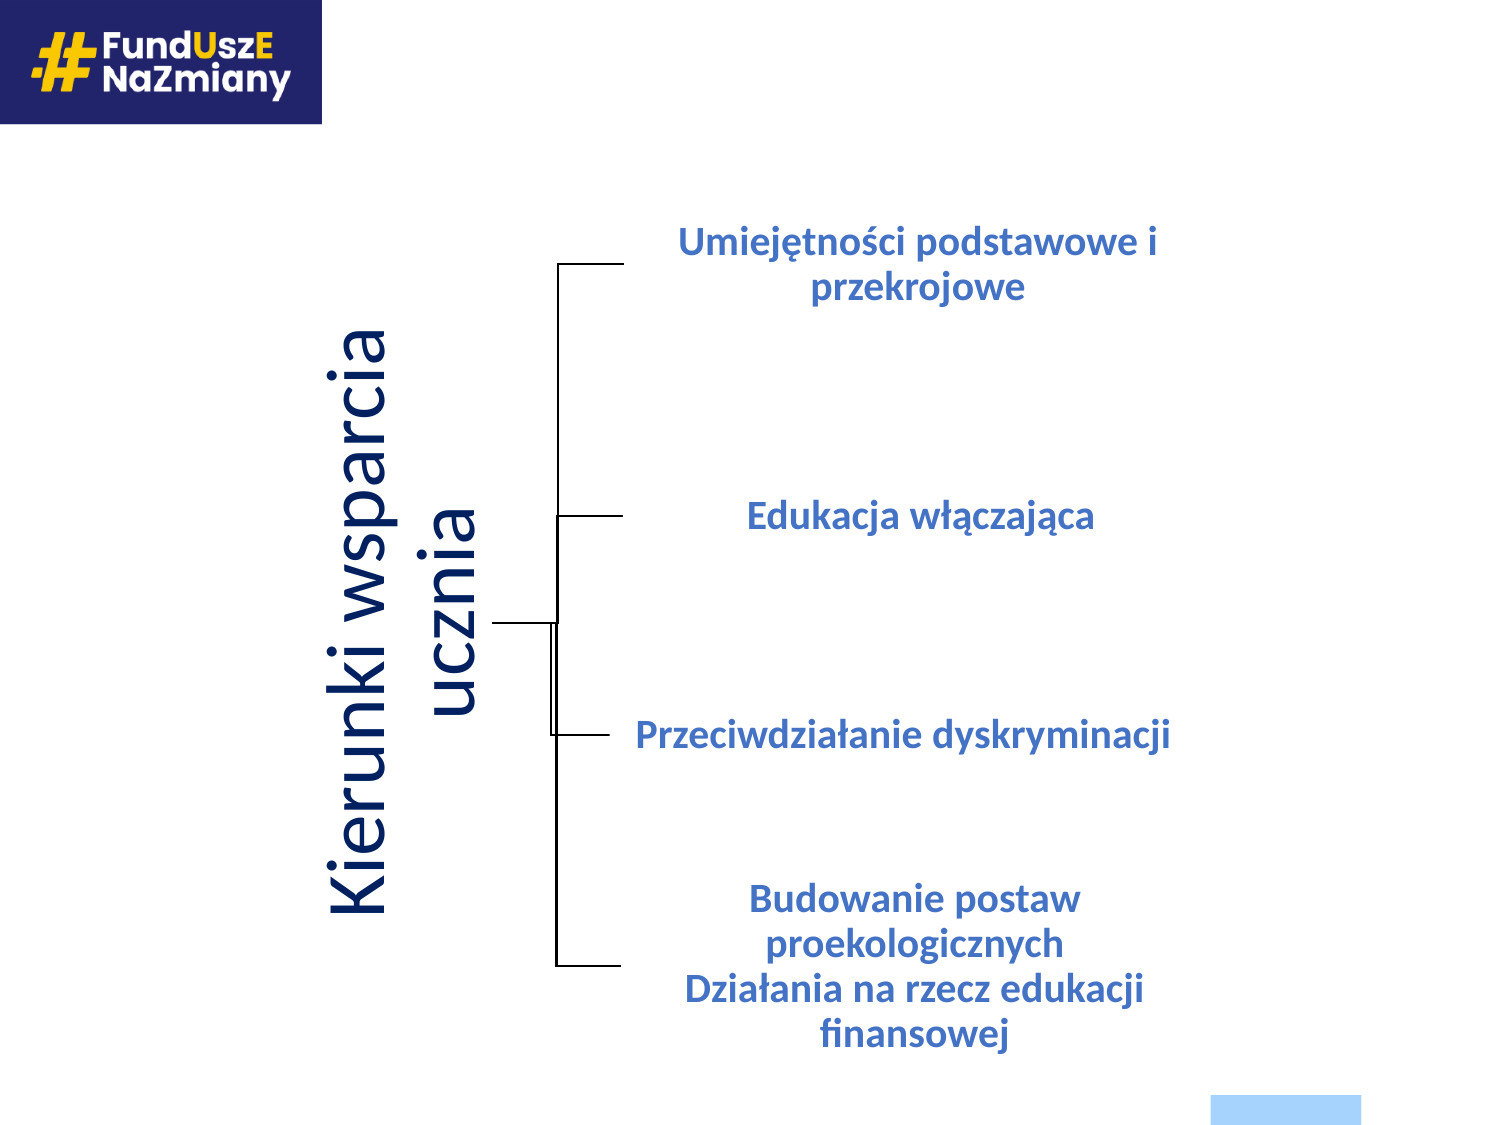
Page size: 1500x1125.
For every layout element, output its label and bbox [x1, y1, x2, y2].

picture [0, 0, 1500, 1125]
text_box [41, 149, 1470, 1096]
